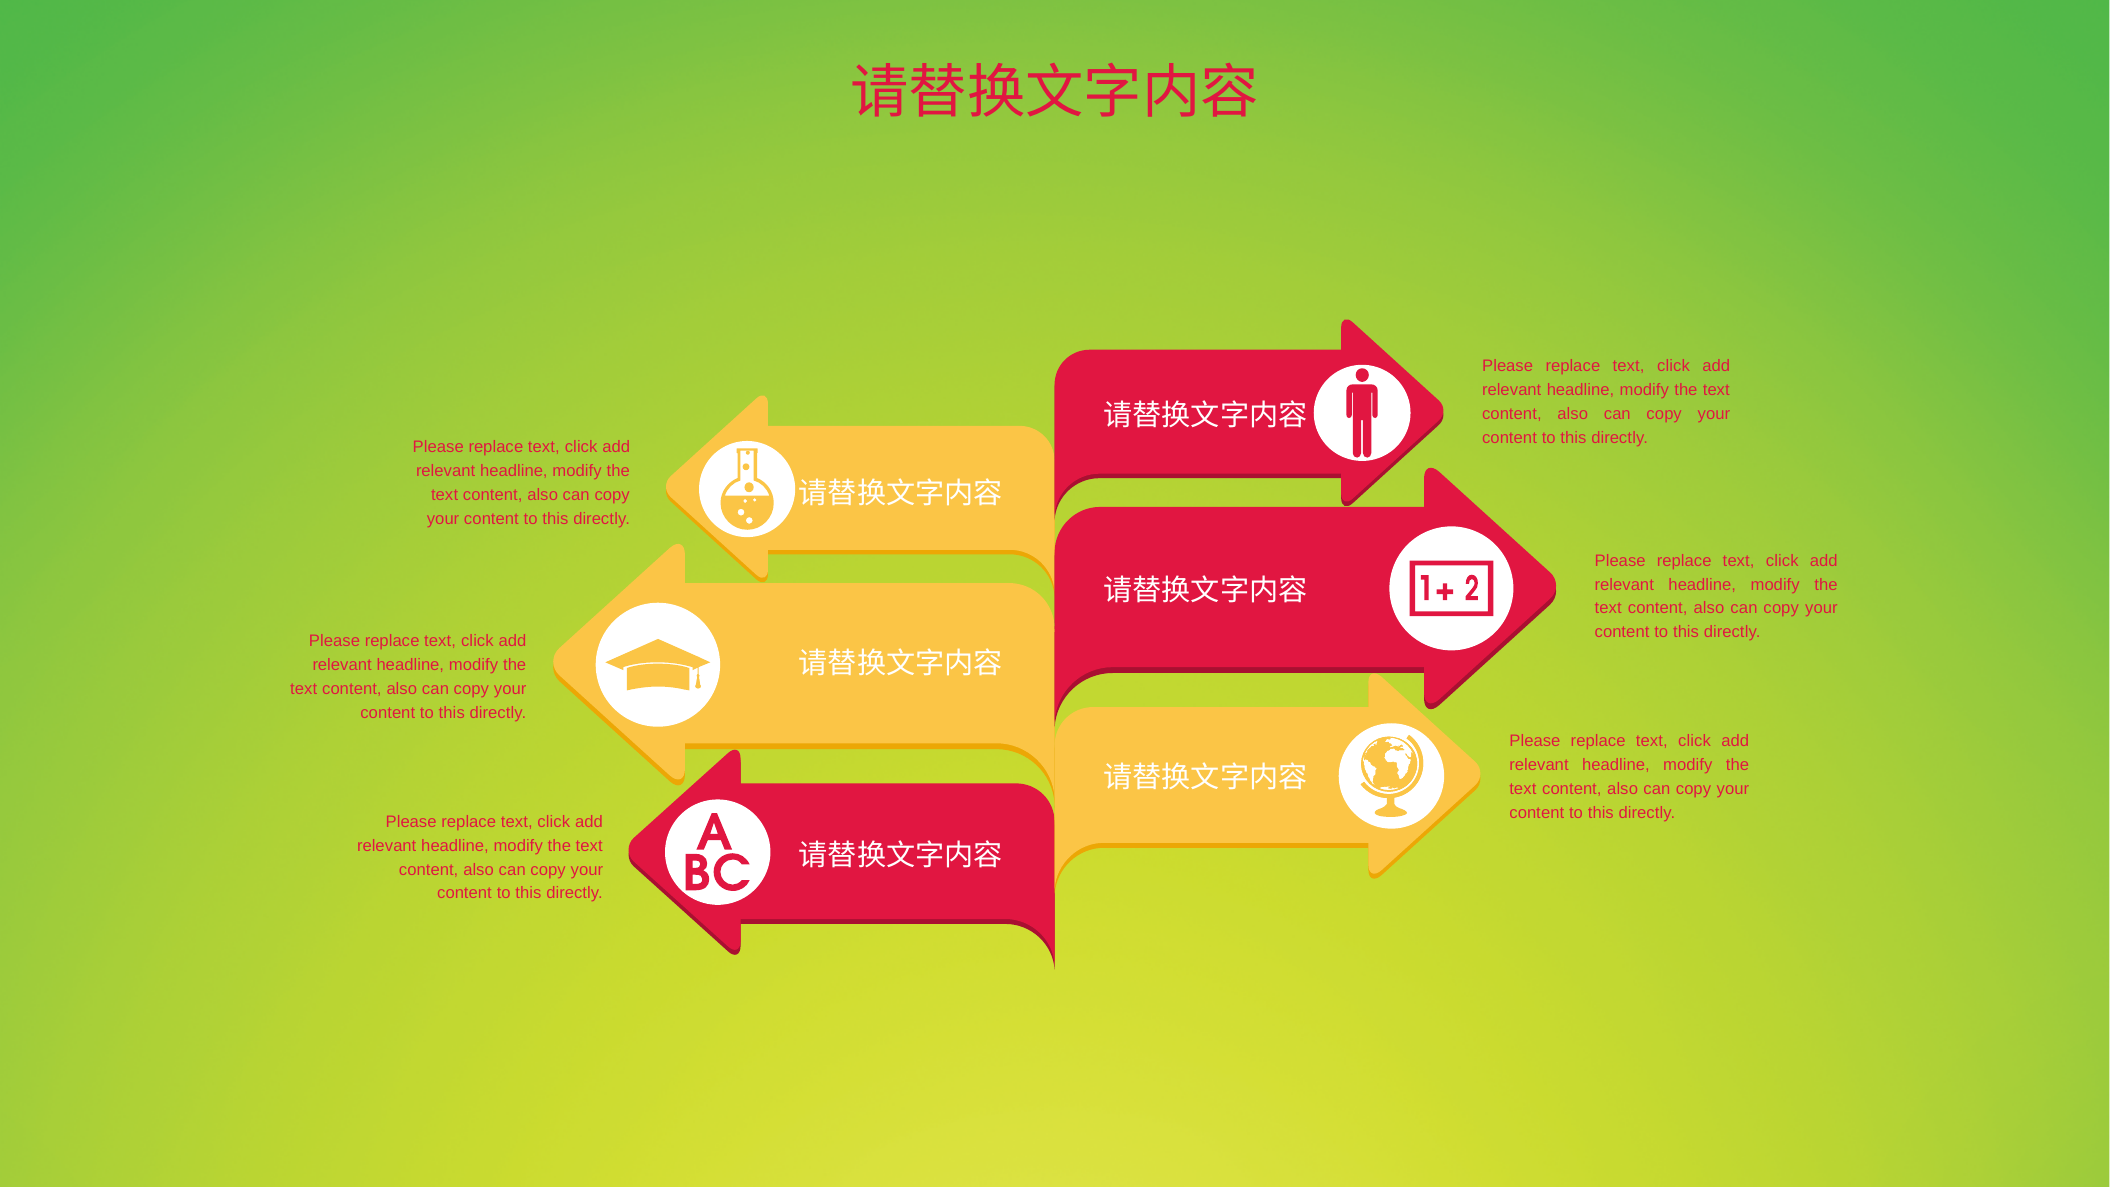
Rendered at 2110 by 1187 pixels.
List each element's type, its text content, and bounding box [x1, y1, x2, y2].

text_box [1054, 728, 1483, 894]
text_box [664, 392, 1054, 540]
picture [0, 0, 2110, 1187]
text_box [595, 602, 721, 727]
text_box Please replace text, click add relevant headline, modify the text content, also can copy your content to this directly. [373, 421, 652, 538]
text_box Please replace text, click add relevant headline, modify the text content, also can copy your content to this directly. [1573, 535, 1859, 652]
text_box Please replace text, click add relevant headline, modify the text content, also can copy your content to this directly. [1461, 340, 1752, 458]
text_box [699, 440, 796, 538]
text_box Please replace text, click add relevant headline, modify the text content, also can copy your content to this directly. [319, 796, 625, 913]
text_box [1054, 464, 1559, 728]
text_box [626, 804, 1055, 970]
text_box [1054, 316, 1446, 464]
text_box Please replace text, click add relevant headline, modify the text content, also can copy your content to this directly. [1488, 715, 1771, 833]
text_box Please replace text, click add relevant headline, modify the text content, also can copy your content to this directly. [261, 615, 548, 733]
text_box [664, 799, 771, 905]
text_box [551, 540, 1054, 804]
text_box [1338, 723, 1445, 829]
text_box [1313, 364, 1411, 461]
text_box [1389, 526, 1514, 651]
text_box 请替换文字内容 [820, 32, 1289, 124]
